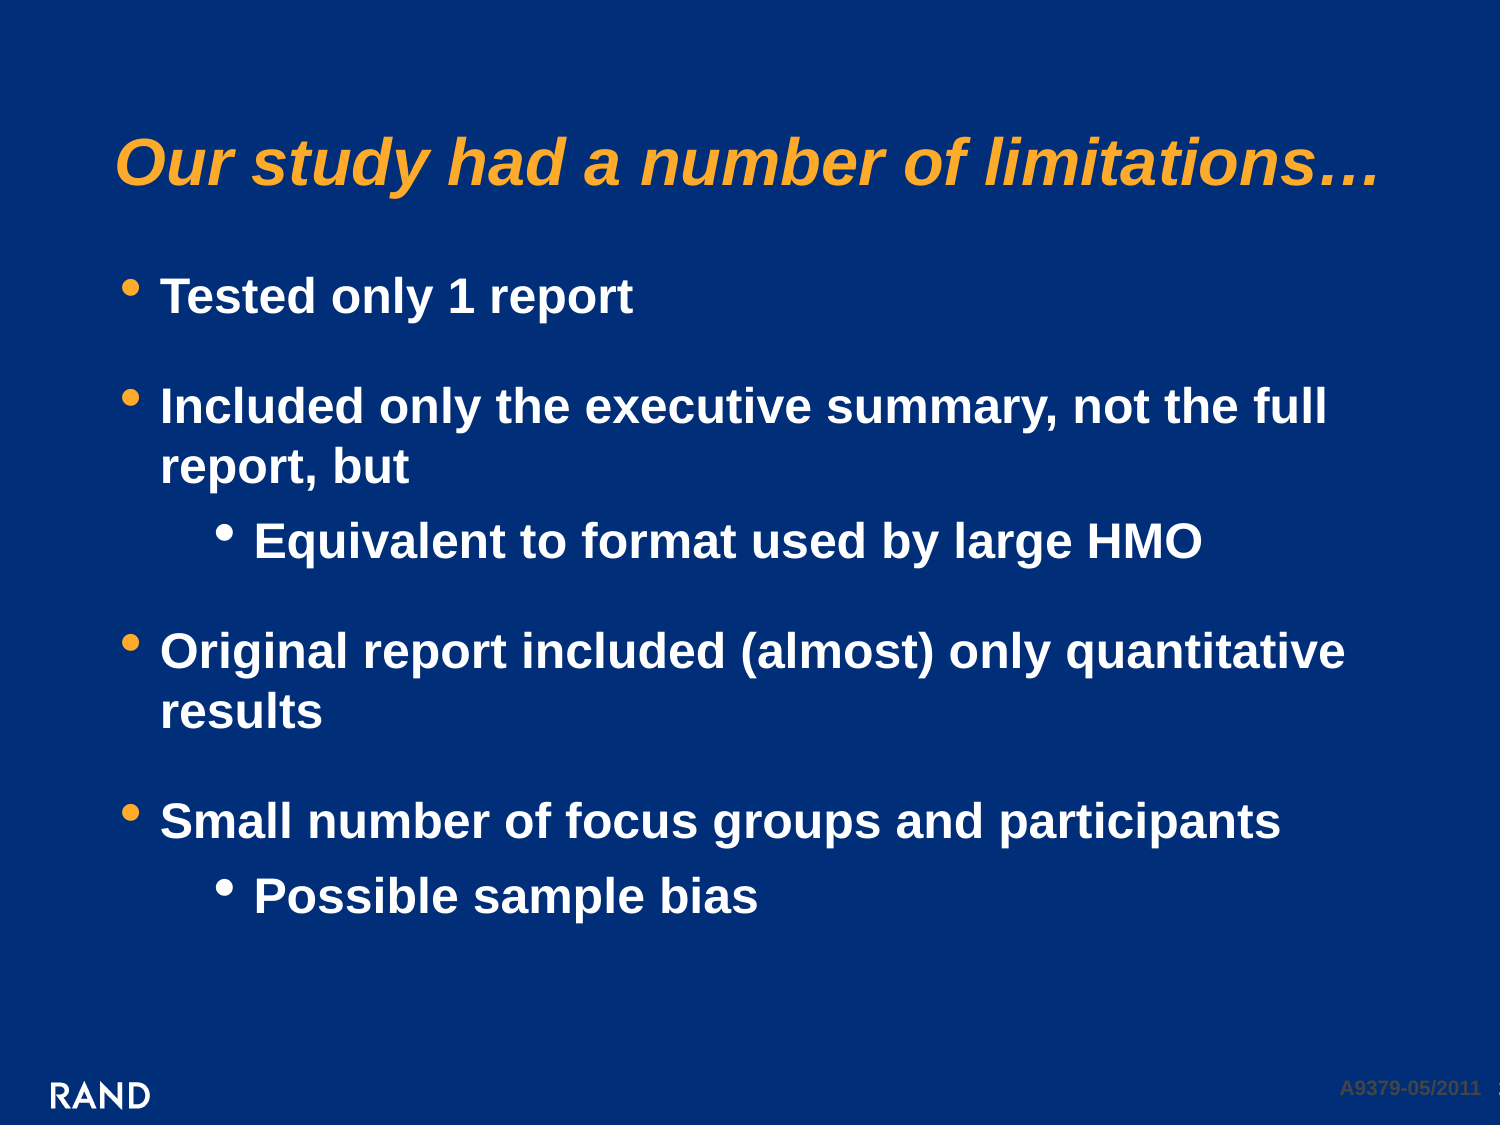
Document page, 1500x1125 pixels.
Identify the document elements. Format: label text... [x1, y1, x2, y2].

title Our study had a number of limitations… [0, 24, 1500, 213]
picture [50, 1079, 151, 1110]
list Tested only 1 report Included only the executive summary, not the full report, but Equivalent to format used by large HMO Original report included (almost) only quantitative results Small number of focus groups and participants Possible sample bias [51, 256, 1449, 1006]
